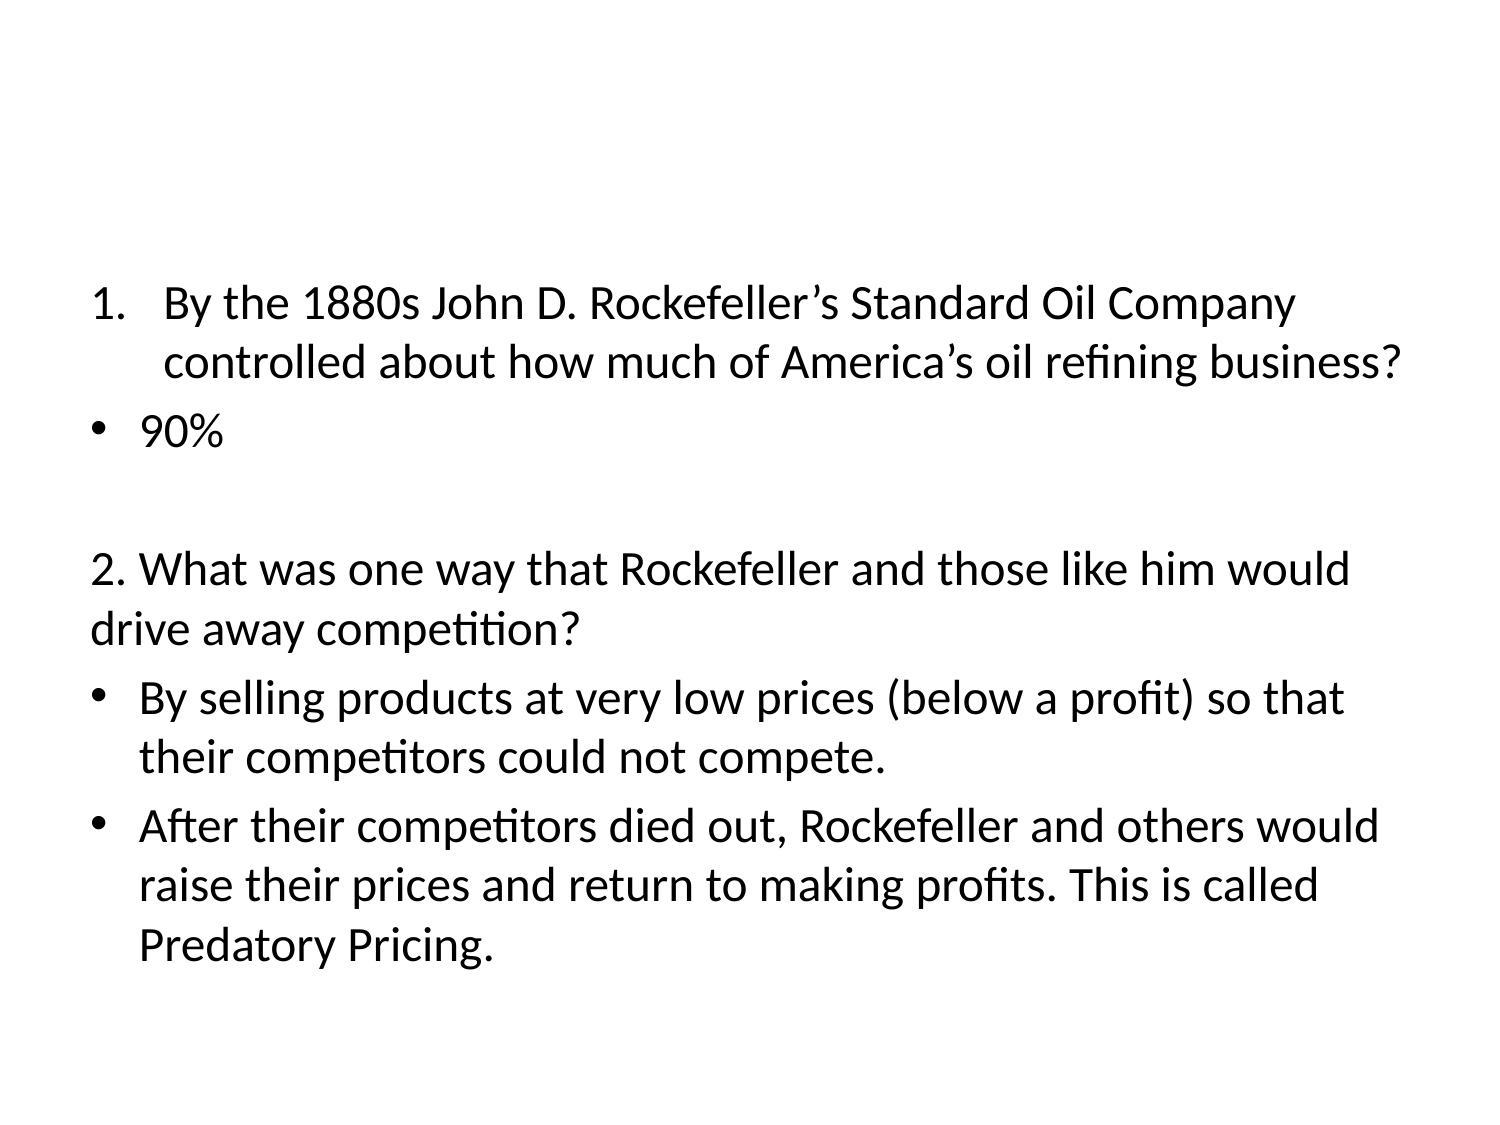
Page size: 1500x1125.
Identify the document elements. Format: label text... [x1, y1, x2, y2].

list By the 1880s John D. Rockefeller’s Standard Oil Company controlled about how much of America’s oil refining business? 90% 2. What was one way that Rockefeller and those like him would drive away competition? By selling products at very low prices (below a profit) so that their competitors could not compete. After their competitors died out, Rockefeller and others would raise their prices and return to making profits. This is called Predatory Pricing. [75, 262, 1425, 1005]
